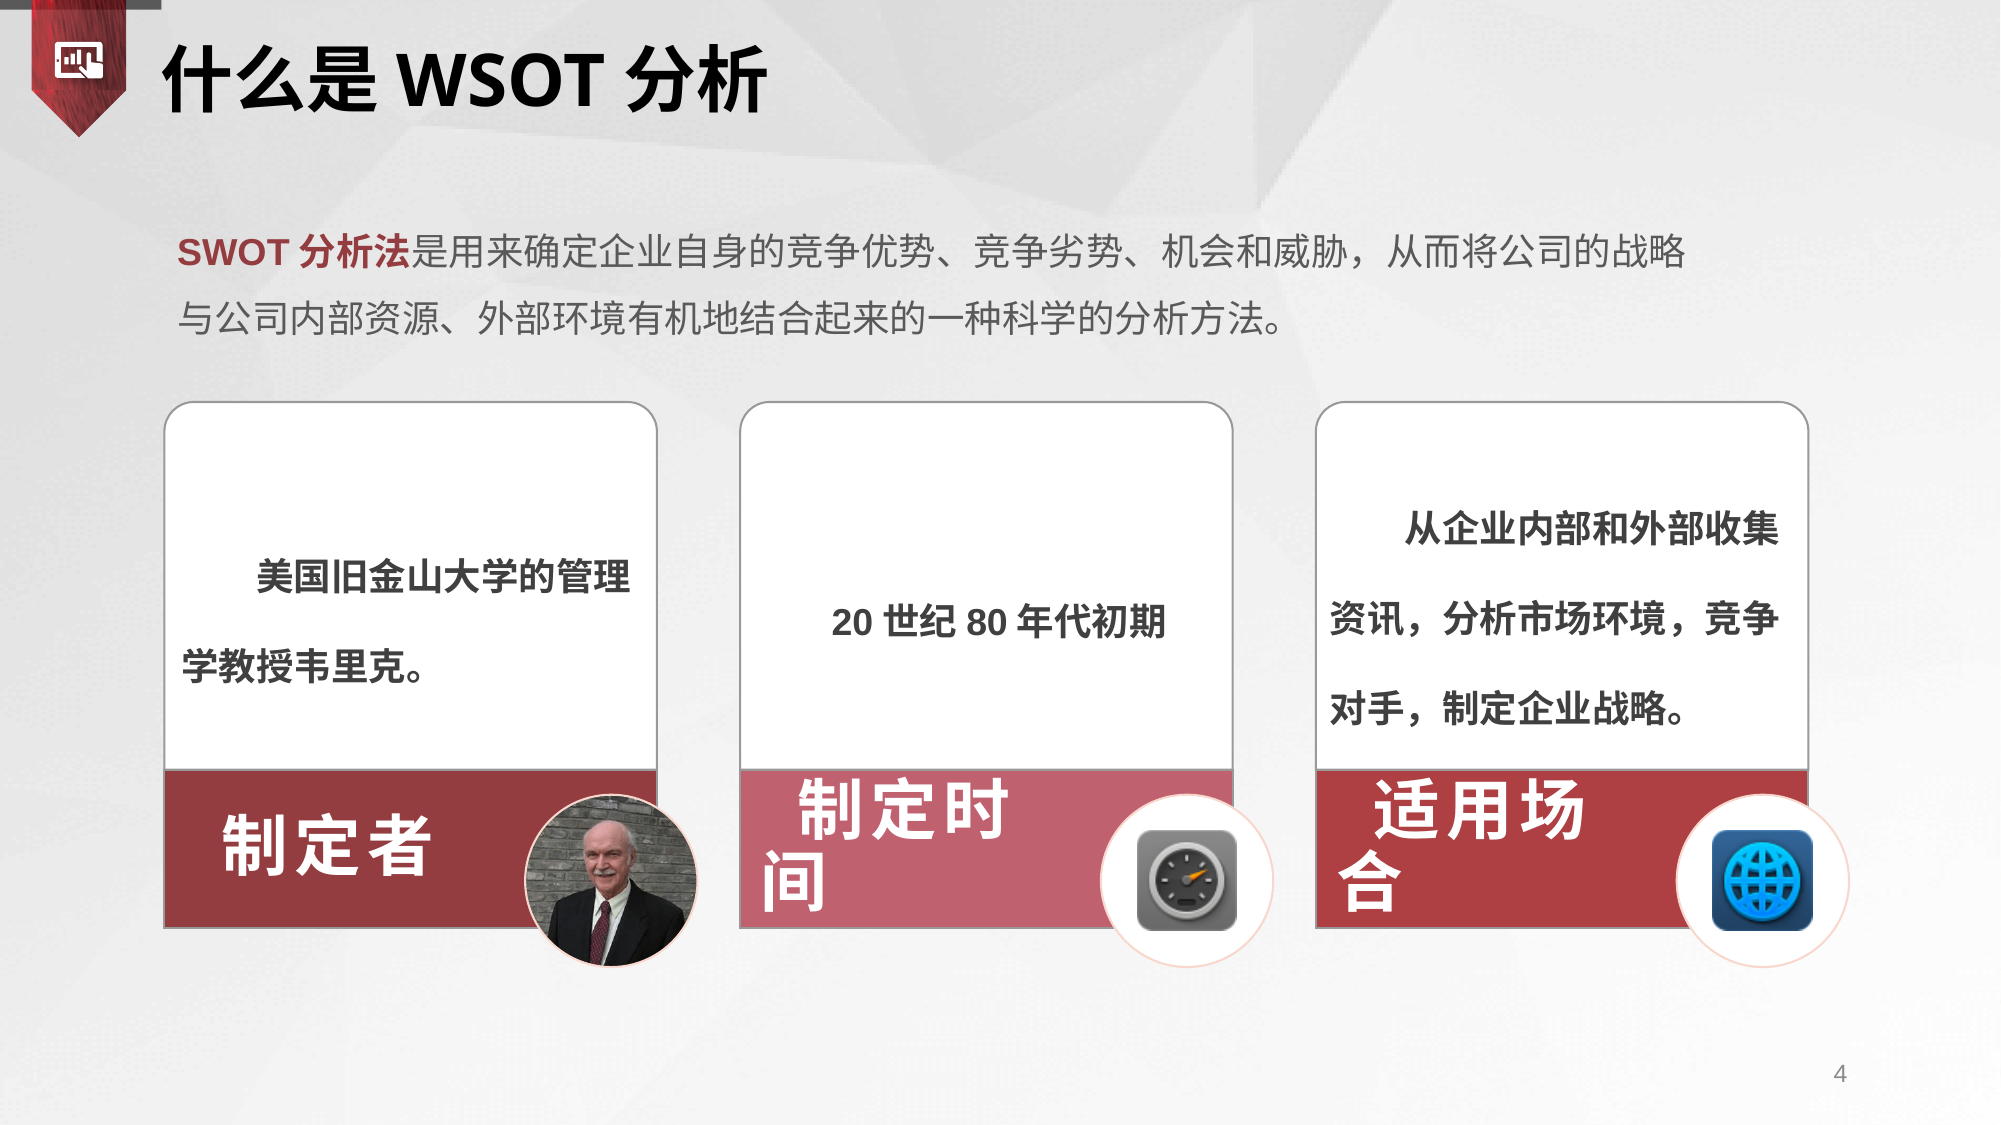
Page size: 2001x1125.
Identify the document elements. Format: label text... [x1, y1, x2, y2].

list SWOT分析法是用来确定企业自身的竞争优势、竞争劣势、机会和威胁，从而将公司的战略与公司内部资源、外部环境有机地结合起来的一种科学的分析方法。 [162, 197, 1711, 251]
text_box 从企业内部和外部收集资讯，分析市场环境，竞争对手，制定企业战略。 [1314, 400, 1810, 771]
text_box 适用场合 [1315, 769, 1809, 929]
text_box 美国旧金山大学的管理学教授韦里克。 [163, 400, 658, 769]
picture [0, 0, 2001, 1125]
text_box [1676, 794, 1850, 968]
text_box 20世纪80年代初期 [739, 400, 1234, 769]
slide_number 4 [1412, 1042, 1863, 1103]
text_box 制定者 [163, 769, 658, 929]
text_box [524, 793, 699, 969]
text_box 制定时间 [739, 769, 1234, 929]
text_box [1100, 794, 1274, 968]
